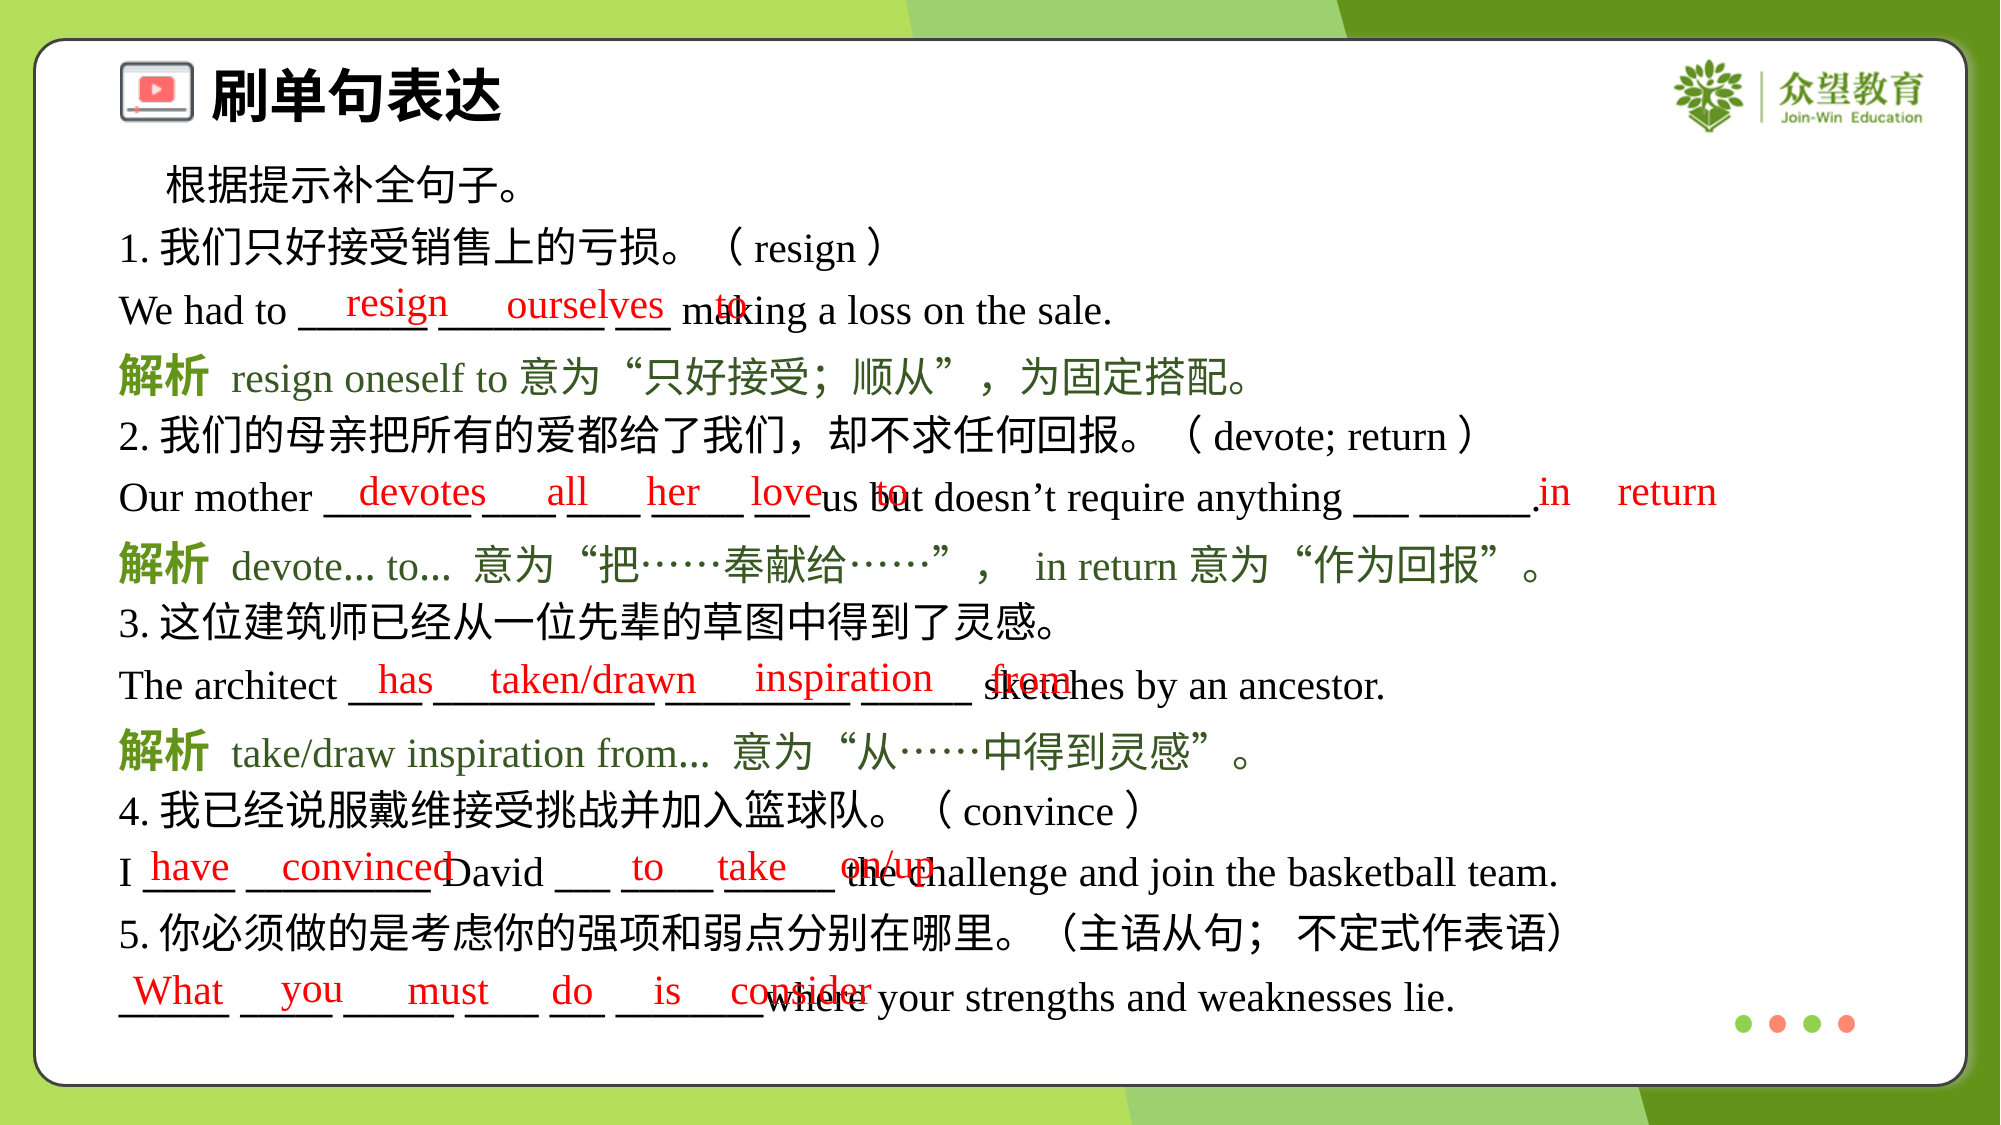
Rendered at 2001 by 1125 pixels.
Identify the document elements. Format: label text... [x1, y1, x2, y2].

text_box What [128, 951, 228, 1009]
text_box in [1533, 452, 1576, 510]
text_box 解析 take/draw inspiration from… 意为“从……中得到灵感”。 [118, 708, 1883, 771]
text_box from [986, 639, 1077, 697]
text_box consider [726, 951, 877, 1009]
text_box 4.我已经说服戴维接受挑战并加入篮球队。（convince） I _____ __________ David ___ _____ ______ the challenge and join the basketball team. 5.你必须做的是考虑你的强项和弱点分别在哪里。（主语从句； 不定式作表语） ______ _____ ______ ____ ___ ________where your strengths and weaknesses lie. [118, 771, 1883, 1014]
text_box have [146, 827, 235, 885]
text_box must [403, 951, 494, 1009]
picture [0, 0, 2000, 1125]
text_box 解析 resign oneself to意为“只好接受；顺从”，为固定搭配。 [118, 333, 1883, 396]
text_box to [871, 452, 913, 510]
text_box to [710, 264, 753, 322]
text_box has [373, 639, 439, 697]
text_box do [547, 951, 599, 1009]
text_box on/up [835, 824, 940, 883]
text_box is [649, 951, 687, 1009]
text_box inspiration [750, 637, 938, 695]
text_box convinced [277, 827, 458, 885]
text_box her [642, 452, 705, 510]
text_box devotes [354, 452, 492, 510]
text_box taken/drawn [486, 639, 702, 697]
text_box take [712, 827, 792, 885]
text_box 解析 devote… to… 意为“把……奉献给……”， in return意为“作为回报”。 [118, 521, 1883, 583]
text_box 2.我们的母亲把所有的爱都给了我们，却不求任何回报。（devote; return） Our mother ________ ____ ____ _____ ___ us but doesn’t require anything ___ ______. [118, 396, 1883, 515]
text_box you [276, 948, 349, 1007]
text_box 3.这位建筑师已经从一位先辈的草图中得到了灵感。 The architect ____ ____________ __________ ______ sketches by an ancestor. [118, 583, 1883, 703]
text_box resign [341, 262, 453, 320]
text_box ourselves [502, 264, 669, 322]
text_box to [627, 827, 669, 885]
text_box love [746, 452, 828, 510]
text_box all [542, 452, 593, 510]
text_box 根据提示补全句子。 1.我们只好接受销售上的亏损。（resign） We had to _______ _________ ___ making a loss on the sale. [118, 146, 1883, 328]
text_box return [1613, 452, 1722, 510]
